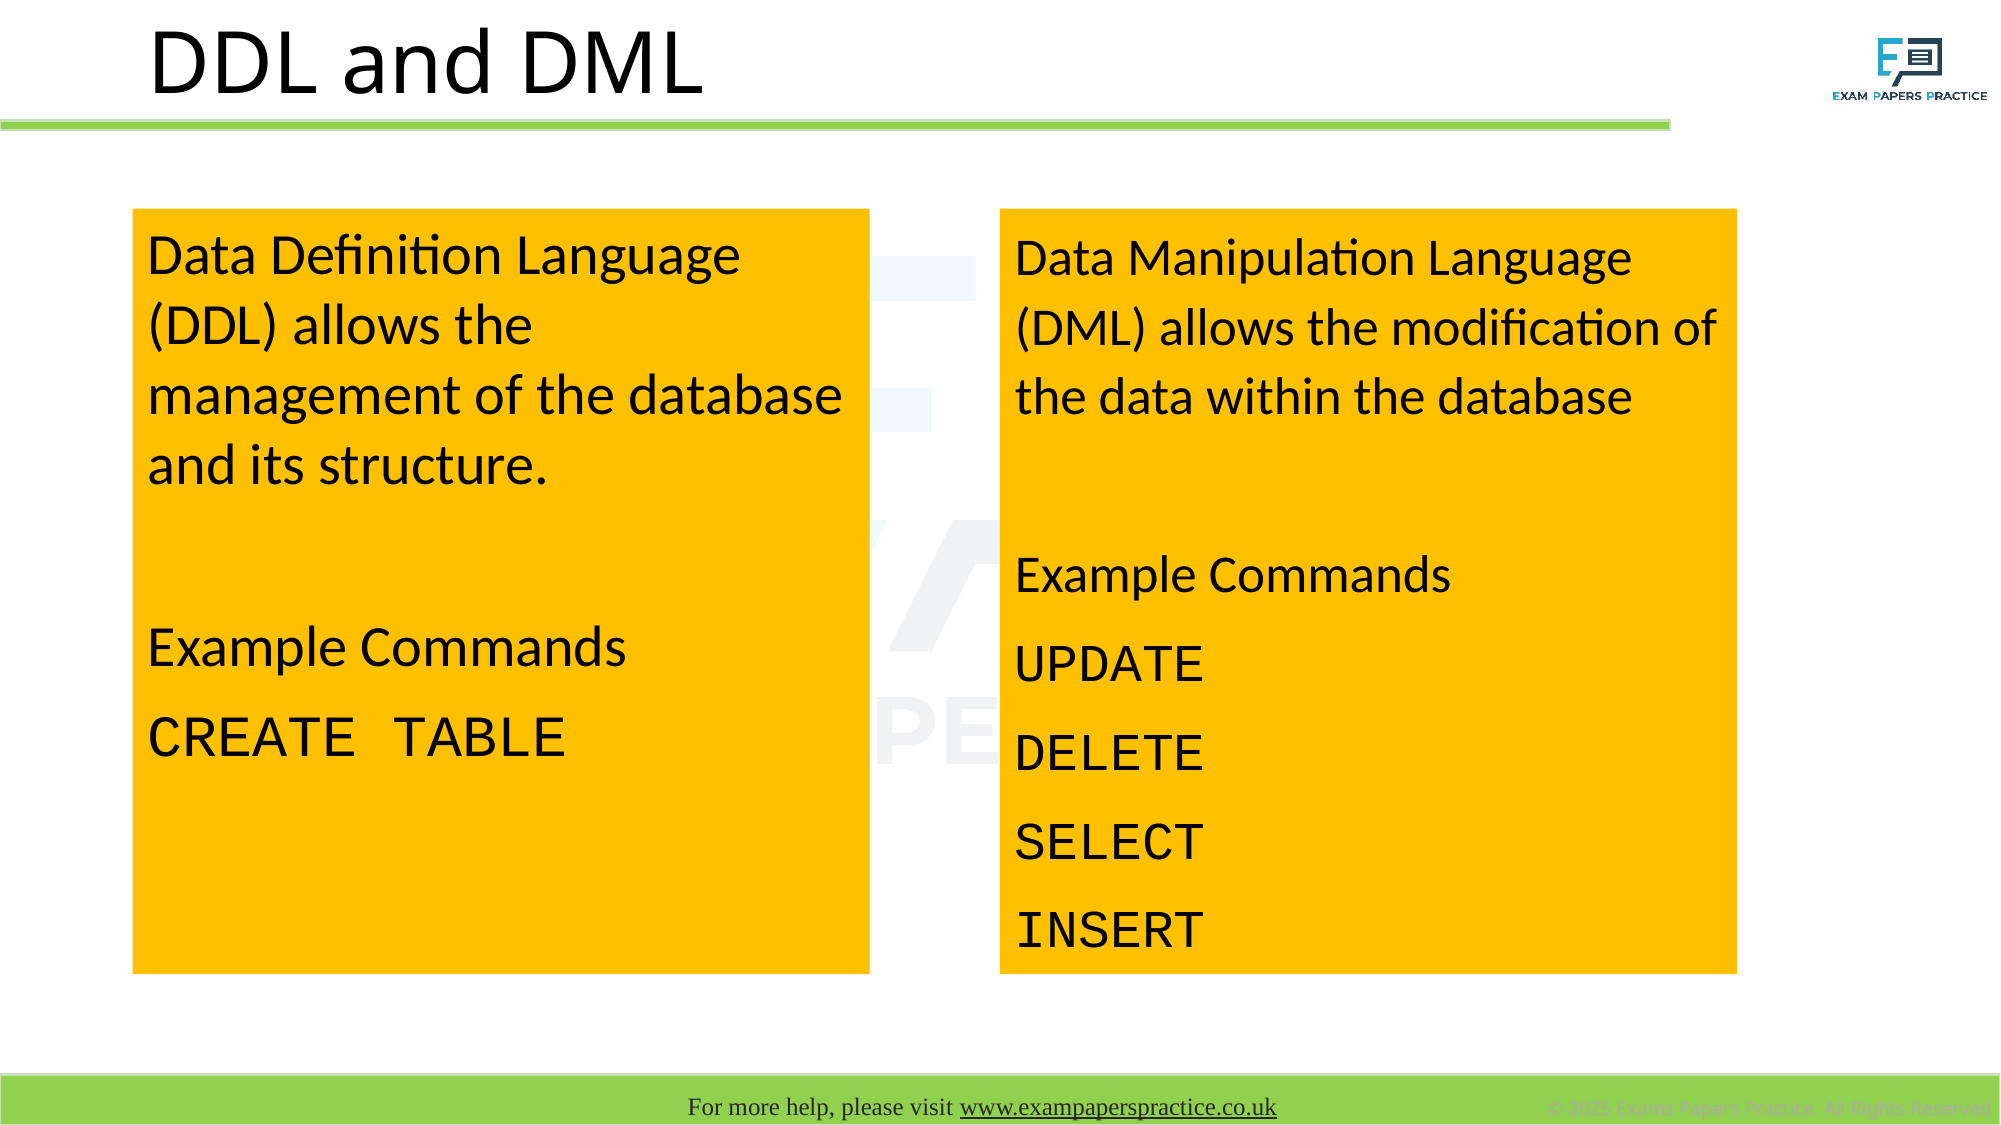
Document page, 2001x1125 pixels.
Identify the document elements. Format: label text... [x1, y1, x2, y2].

text_box Data Manipulation Language (DML) allows the modification of the data within the database Example Commands UPDATE DELETE SELECT INSERT [999, 208, 1737, 975]
list Data Definition Language (DDL) allows the management of the database and its structure. Example Commands CREATE TABLE [132, 208, 870, 975]
title DDL and DML [132, 11, 1858, 121]
